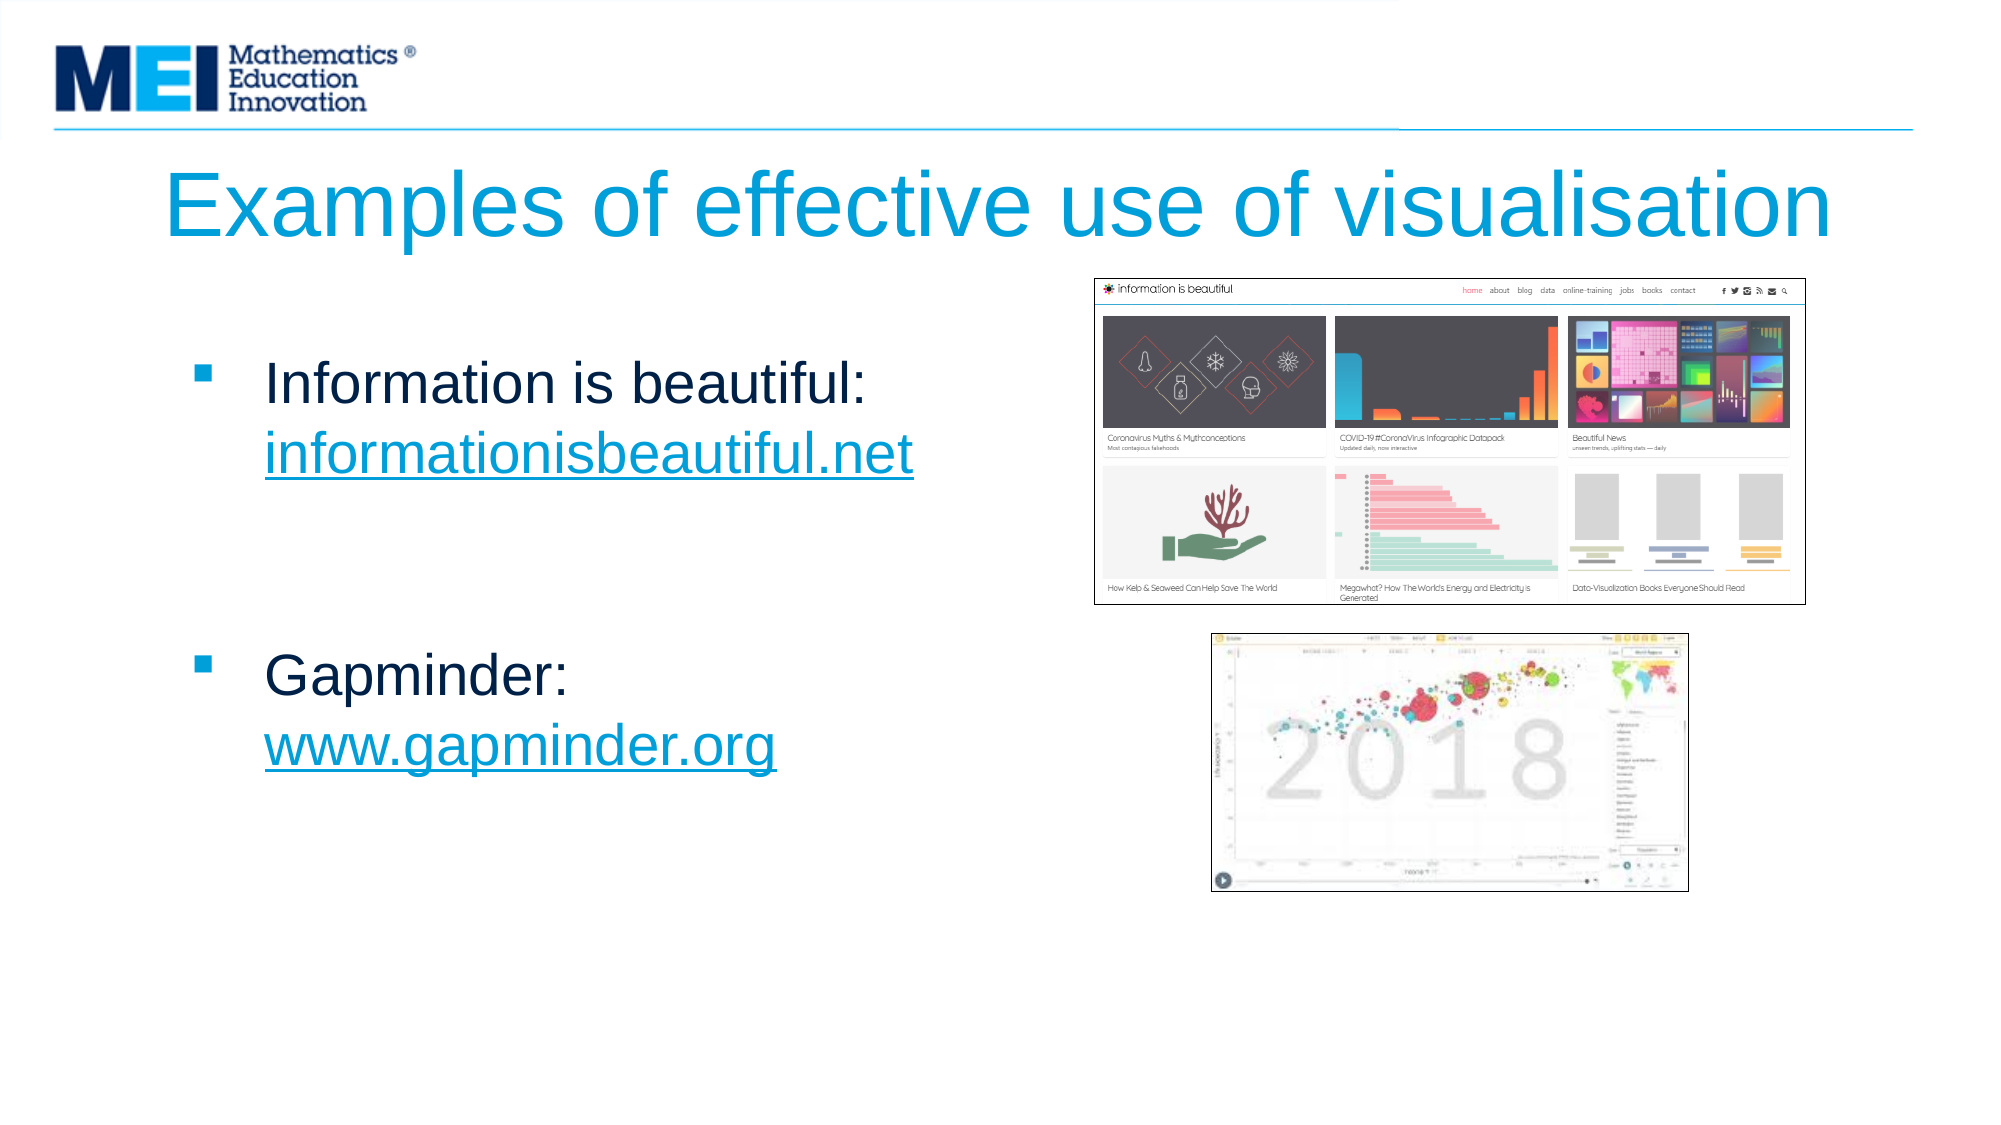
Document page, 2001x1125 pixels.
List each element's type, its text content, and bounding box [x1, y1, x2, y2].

picture [0, 0, 2000, 140]
title Examples of effective use of visualisation [99, 137, 1900, 233]
picture [1094, 278, 1806, 605]
picture [1211, 633, 1689, 892]
list Information is beautiful: informationisbeautiful.net Gapminder: www.gapminder.org [99, 338, 953, 1005]
